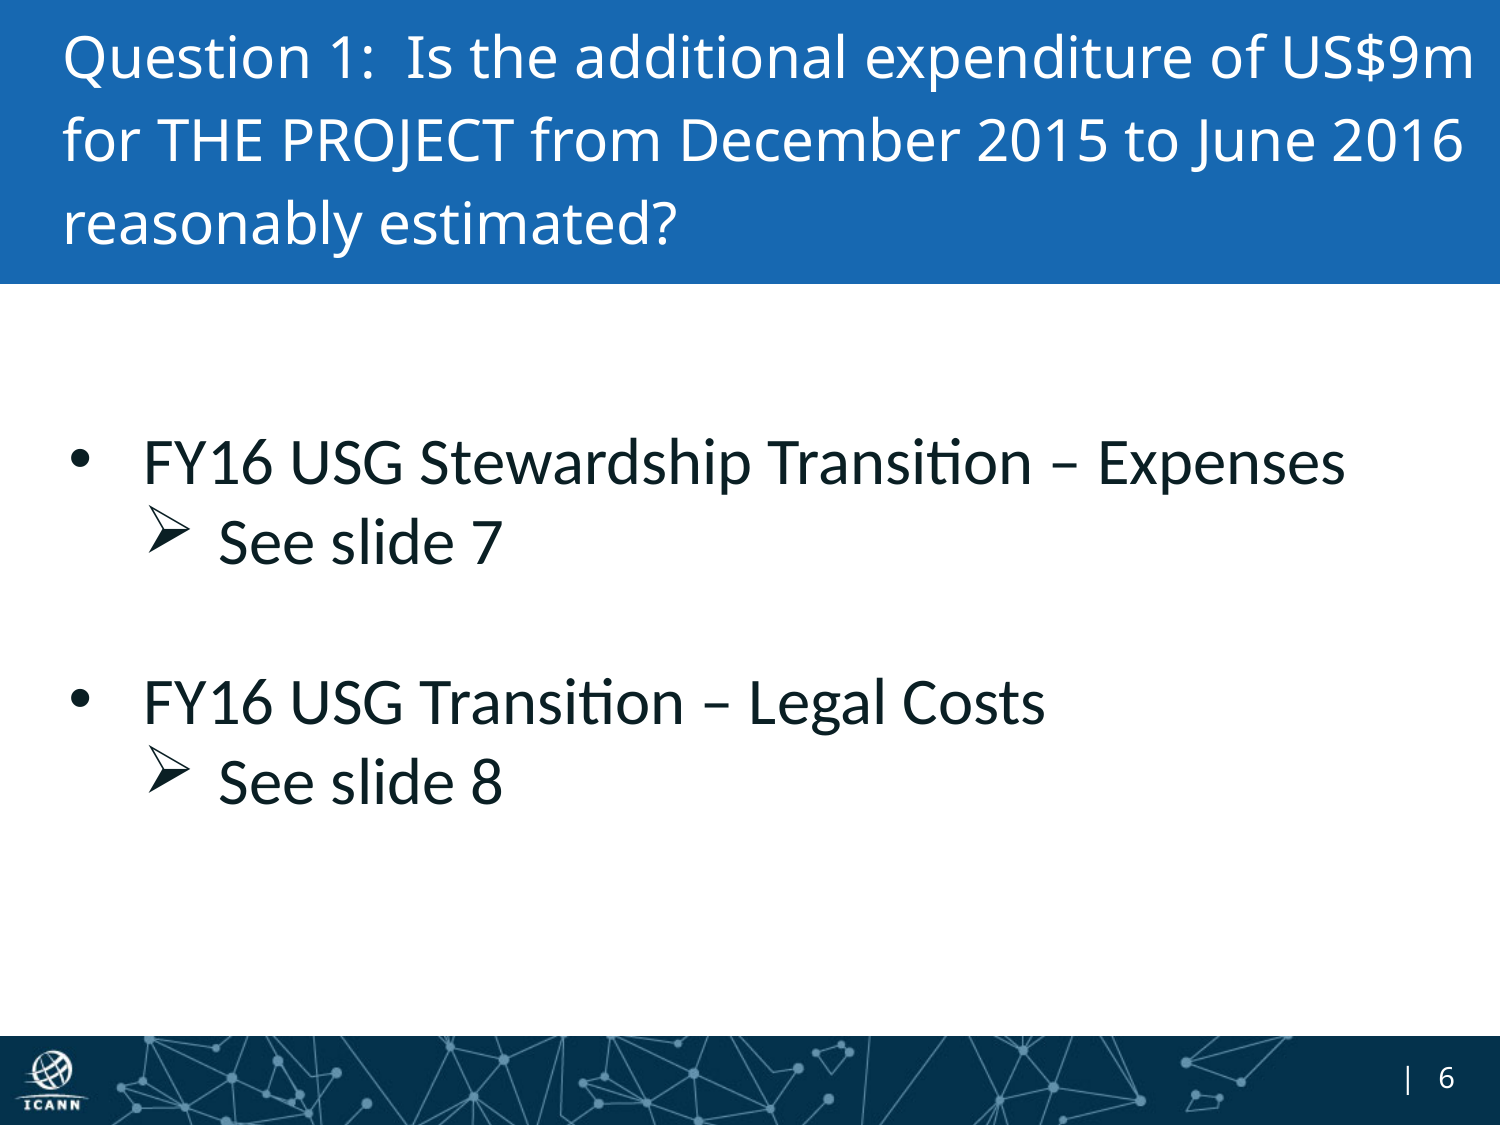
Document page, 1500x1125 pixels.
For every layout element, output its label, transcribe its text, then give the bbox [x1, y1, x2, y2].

text_box FY16 USG Stewardship Transition – Expenses See slide 7 FY16 USG Transition – Legal Costs See slide 8 [53, 410, 1478, 825]
title Question 1: Is the additional expenditure of US$9m for THE PROJECT from December 2015 to June 2016 reasonably estimated? [0, 0, 1500, 284]
picture [0, 1036, 1500, 1125]
